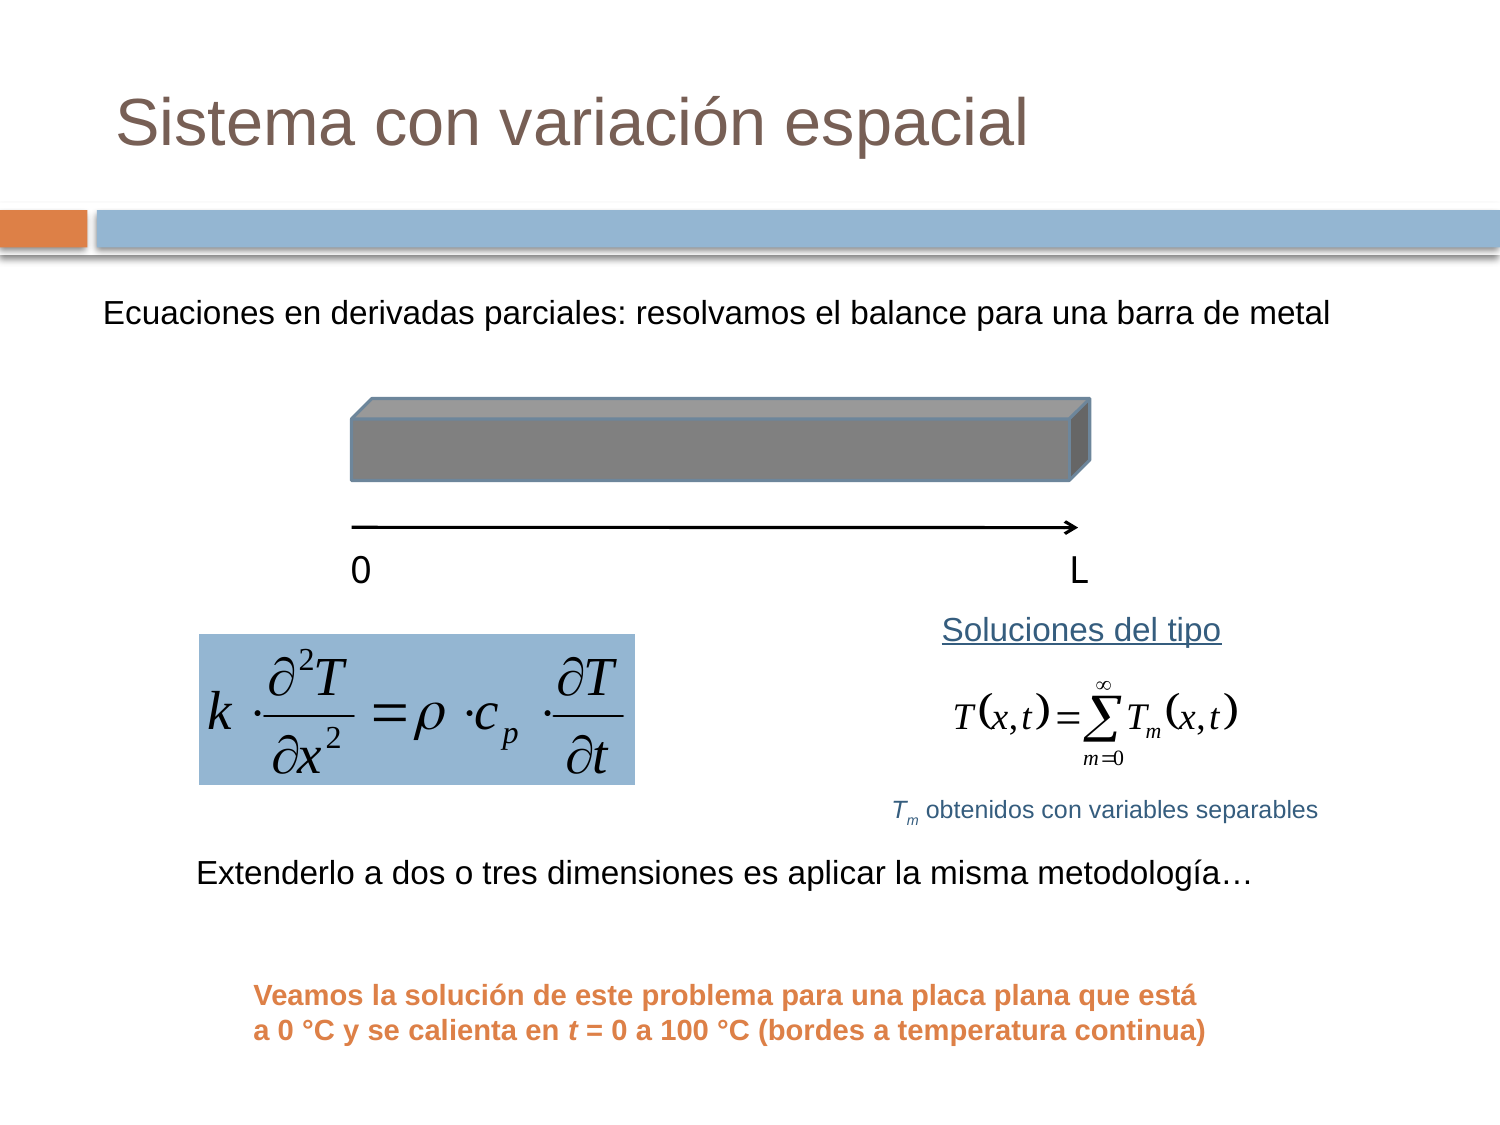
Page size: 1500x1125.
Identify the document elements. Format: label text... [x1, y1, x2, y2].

text_box [349, 396, 1092, 483]
text_box Tm obtenidos con variables separables [876, 786, 1335, 836]
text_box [948, 666, 1241, 774]
text_box 0 [335, 538, 387, 599]
text_box Soluciones del tipo [926, 600, 1237, 656]
text_box Extenderlo a dos o tres dimensiones es aplicar la misma metodología… [181, 843, 1271, 899]
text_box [198, 633, 636, 786]
text_box L [1054, 538, 1104, 599]
text_box Ecuaciones en derivadas parciales: resolvamos el balance para una barra de metal [88, 284, 1348, 339]
text_box Veamos la solución de este problema para una placa plana que está a 0 °C y se calienta en t = 0 a 100 °C (bordes a temperatura continua) [238, 968, 1222, 1054]
title Sistema con variación espacial [100, 37, 1438, 200]
